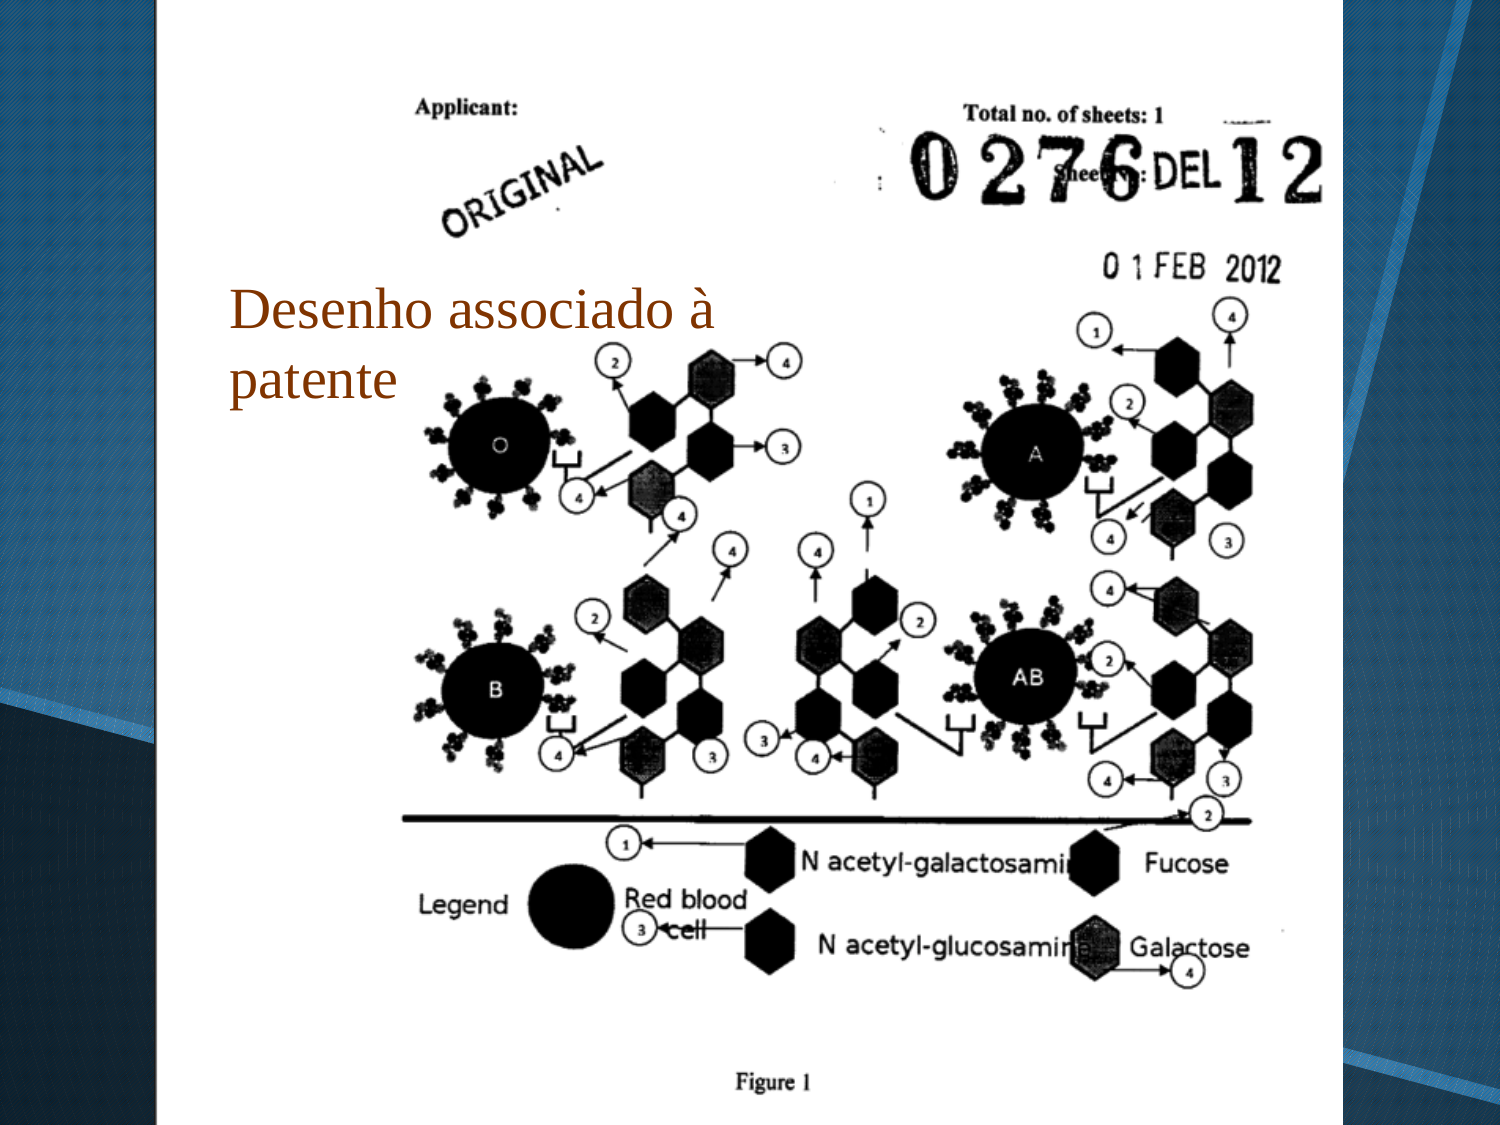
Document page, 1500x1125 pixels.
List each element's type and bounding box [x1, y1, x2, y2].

picture [153, 0, 1343, 1125]
